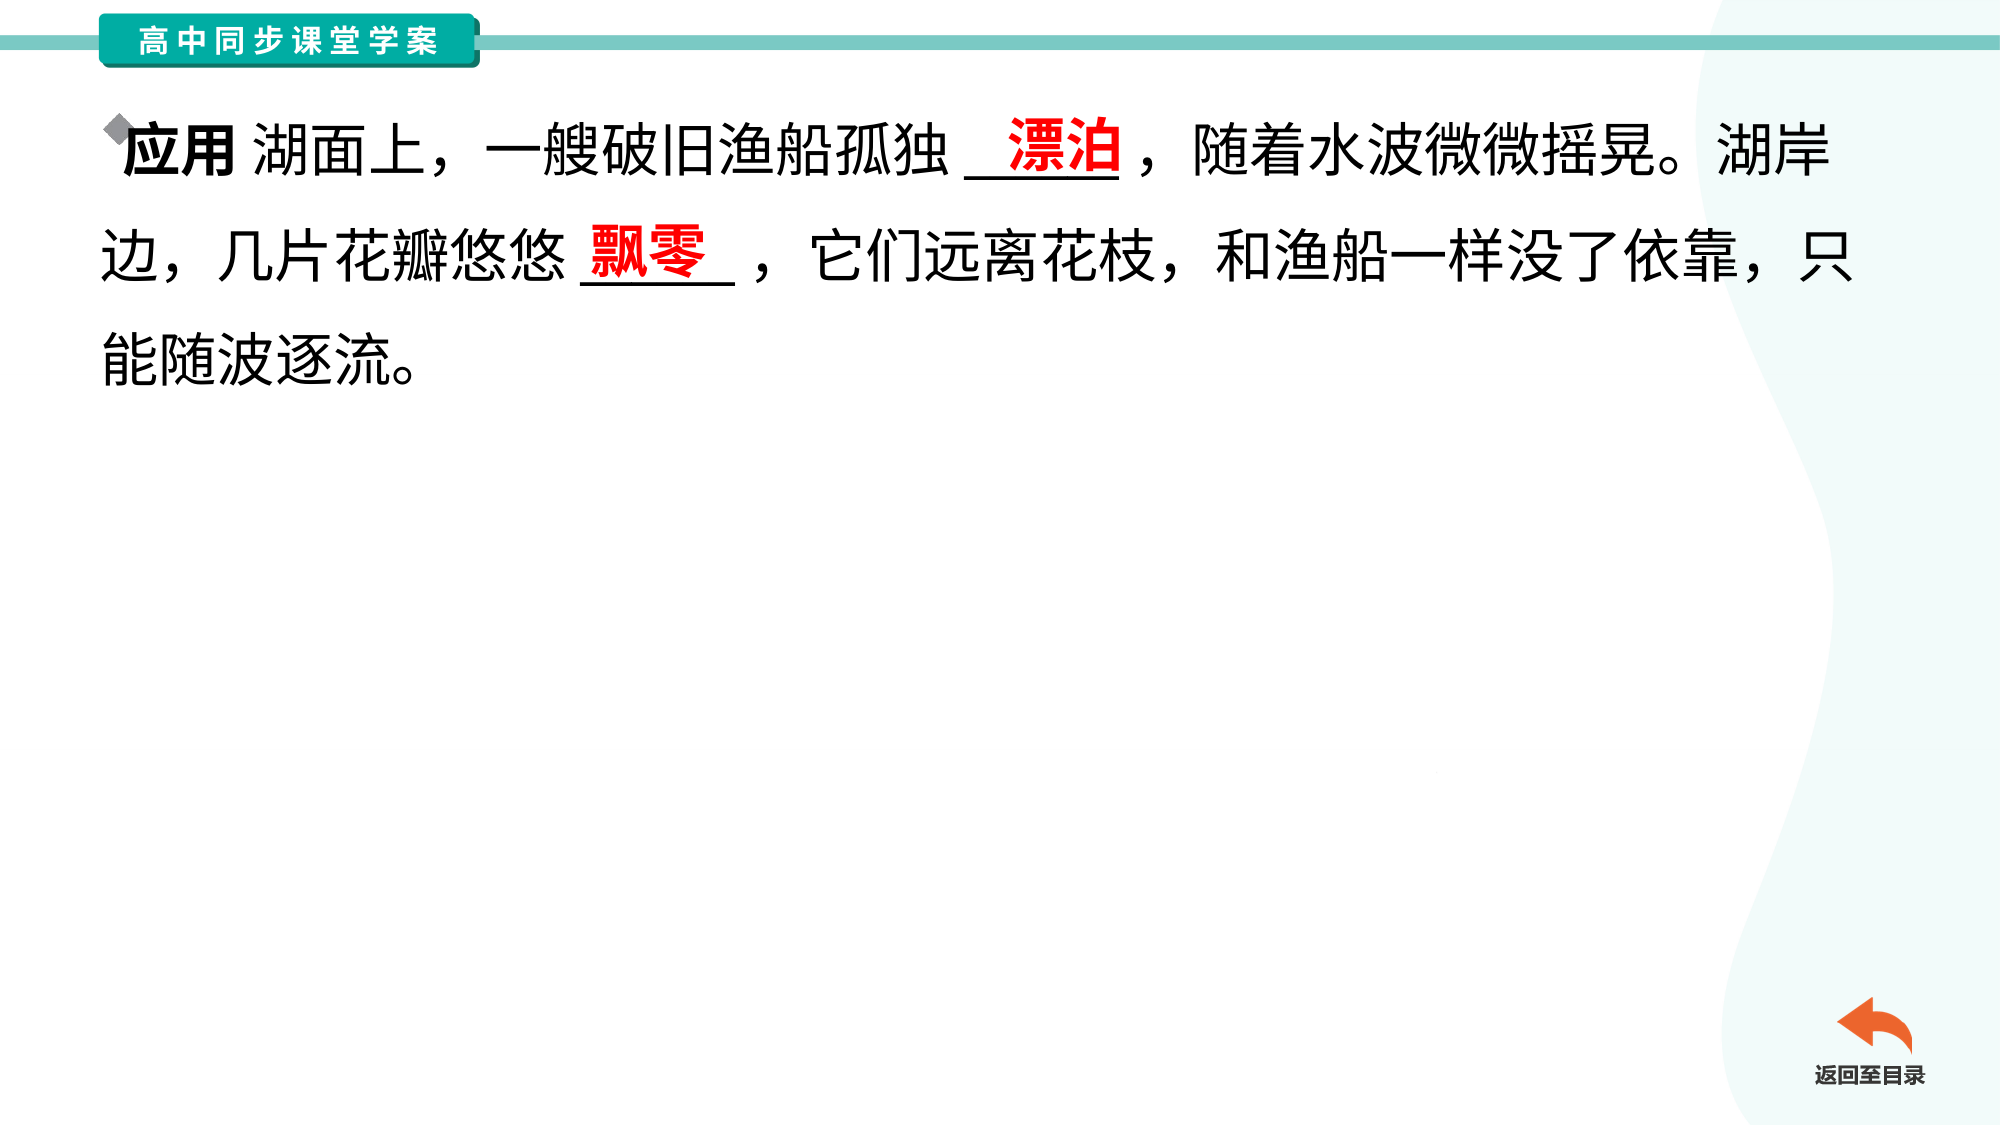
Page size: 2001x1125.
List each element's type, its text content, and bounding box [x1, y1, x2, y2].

picture [0, 0, 2000, 1125]
text_box 应用 湖面上，一艘破旧渔船孤独______，随着水波微微摇晃。湖岸 边，几片花瓣悠悠______，它们远离花枝，和渔船一样没了依靠，只 能随波逐流。 [100, 76, 1899, 383]
text_box 漂泊 [985, 71, 1146, 166]
text_box 飘零 [568, 177, 729, 272]
